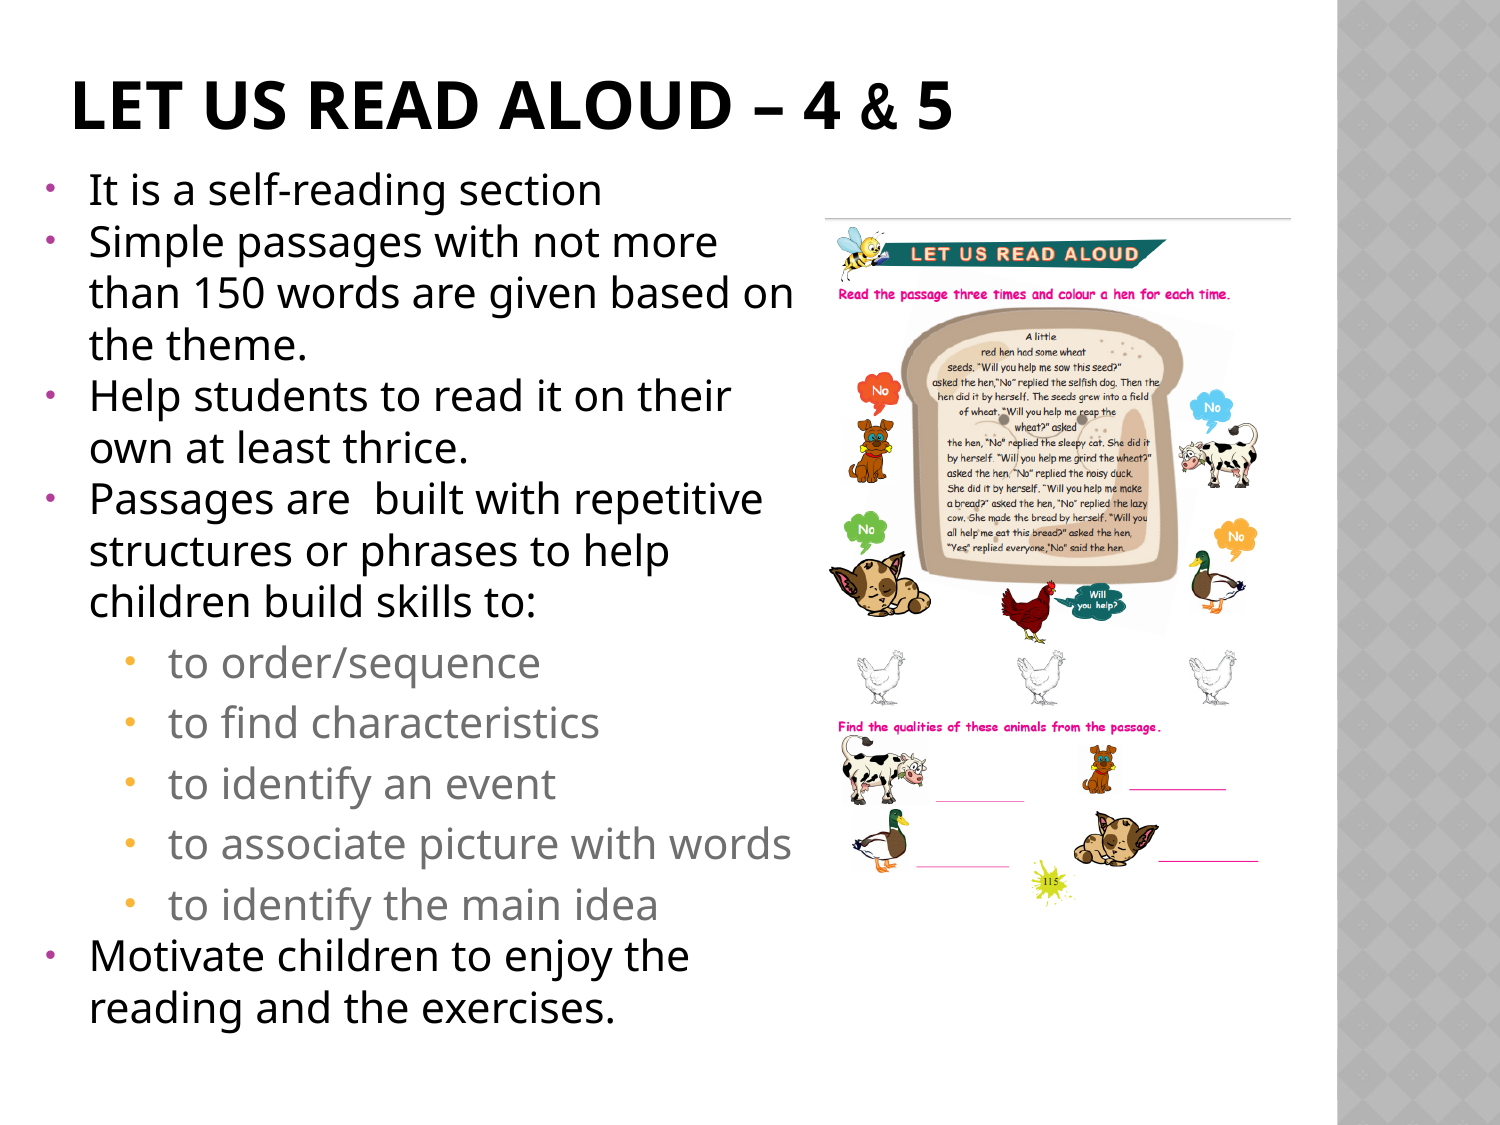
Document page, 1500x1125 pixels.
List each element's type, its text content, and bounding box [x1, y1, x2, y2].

title LET US READ ALOUD – 4 & 5 [62, 24, 1063, 143]
picture [824, 218, 1291, 907]
list It is a self-reading section Simple passages with not more than 150 words are given based on the theme. Help students to read it on their own at least thrice. Passages are built with repetitive structures or phrases to help children build skills to: to order/sequence to find characteristics to identify an event to associate picture with words to identify the main idea Motivate children to enjoy the reading and the exercises. [37, 162, 800, 1075]
